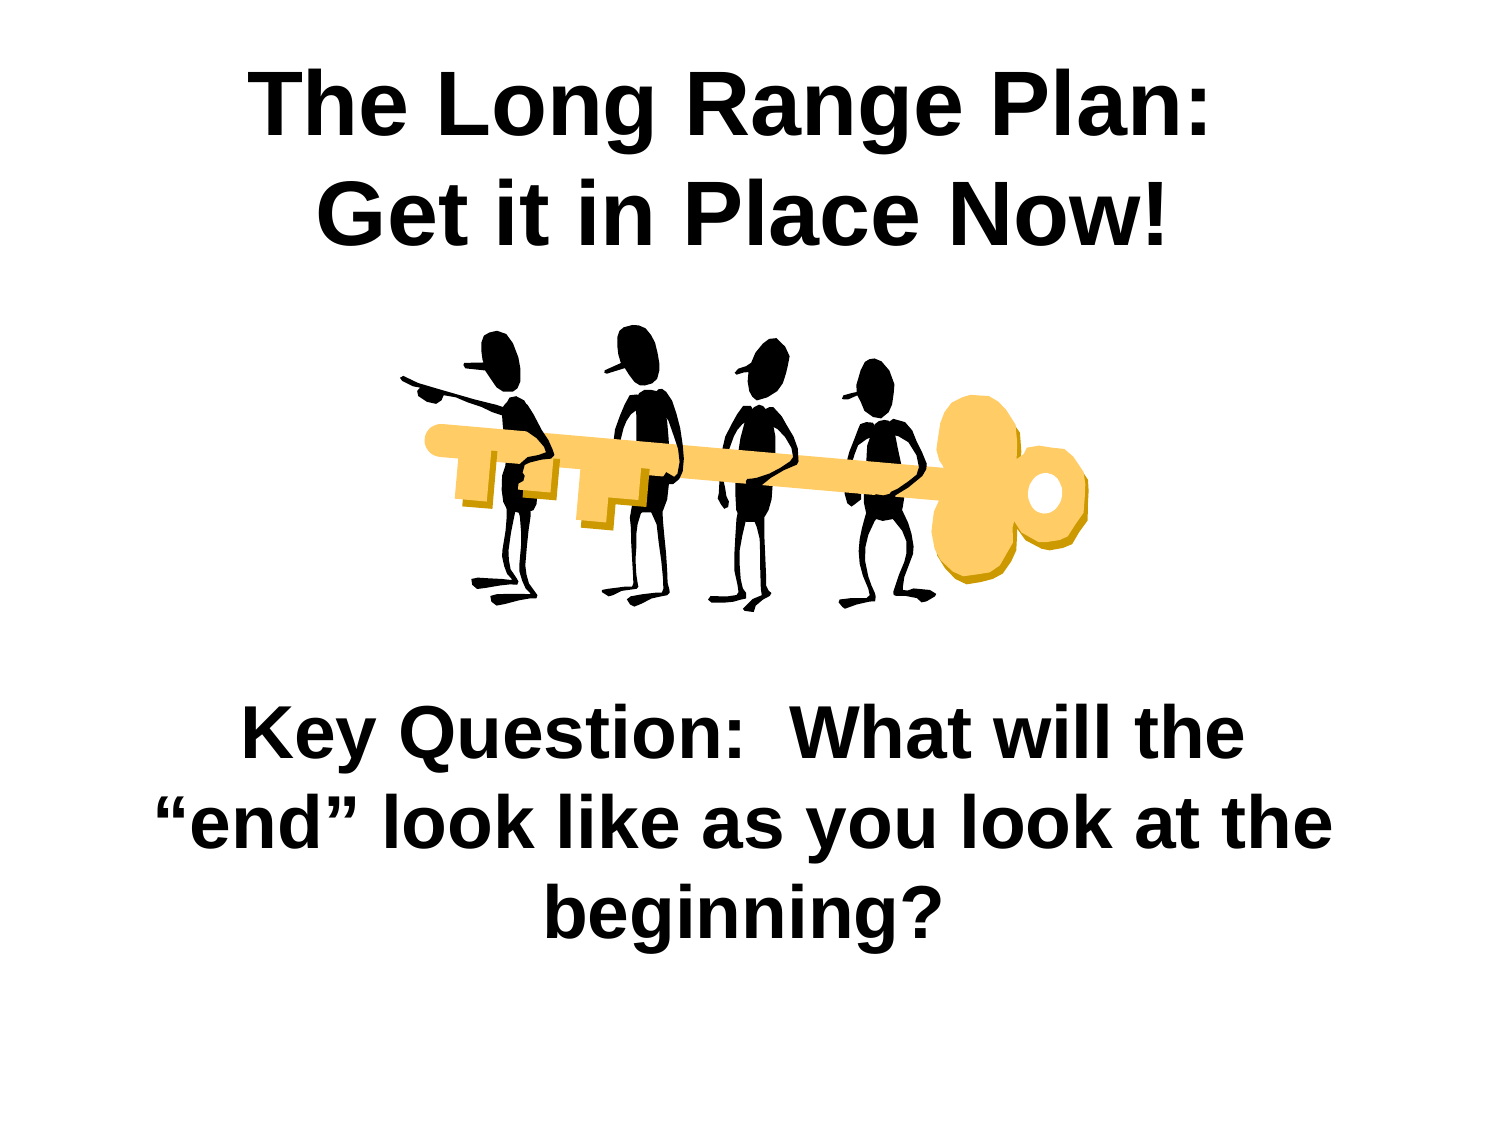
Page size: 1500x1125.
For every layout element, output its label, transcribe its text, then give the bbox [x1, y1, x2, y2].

picture [399, 324, 1089, 613]
title The Long Range Plan: Get it in Place Now! Key Question: What will the “end” look like as you look at the beginning? [124, 187, 1363, 901]
